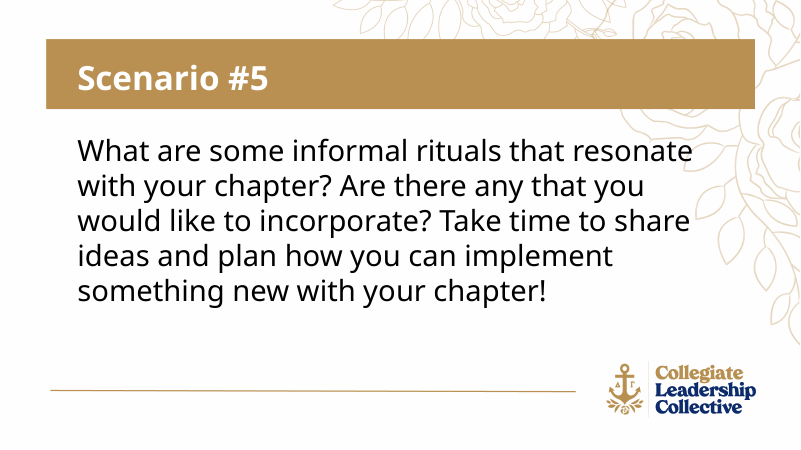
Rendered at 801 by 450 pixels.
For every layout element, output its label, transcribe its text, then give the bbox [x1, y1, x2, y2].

list Scenario #5 [62, 50, 738, 100]
list What are some informal rituals that resonate with your chapter? Are there any that you would like to incorporate? Take time to share ideas and plan how you can implement something new with your chapter! [62, 125, 738, 350]
picture [0, 0, 801, 450]
